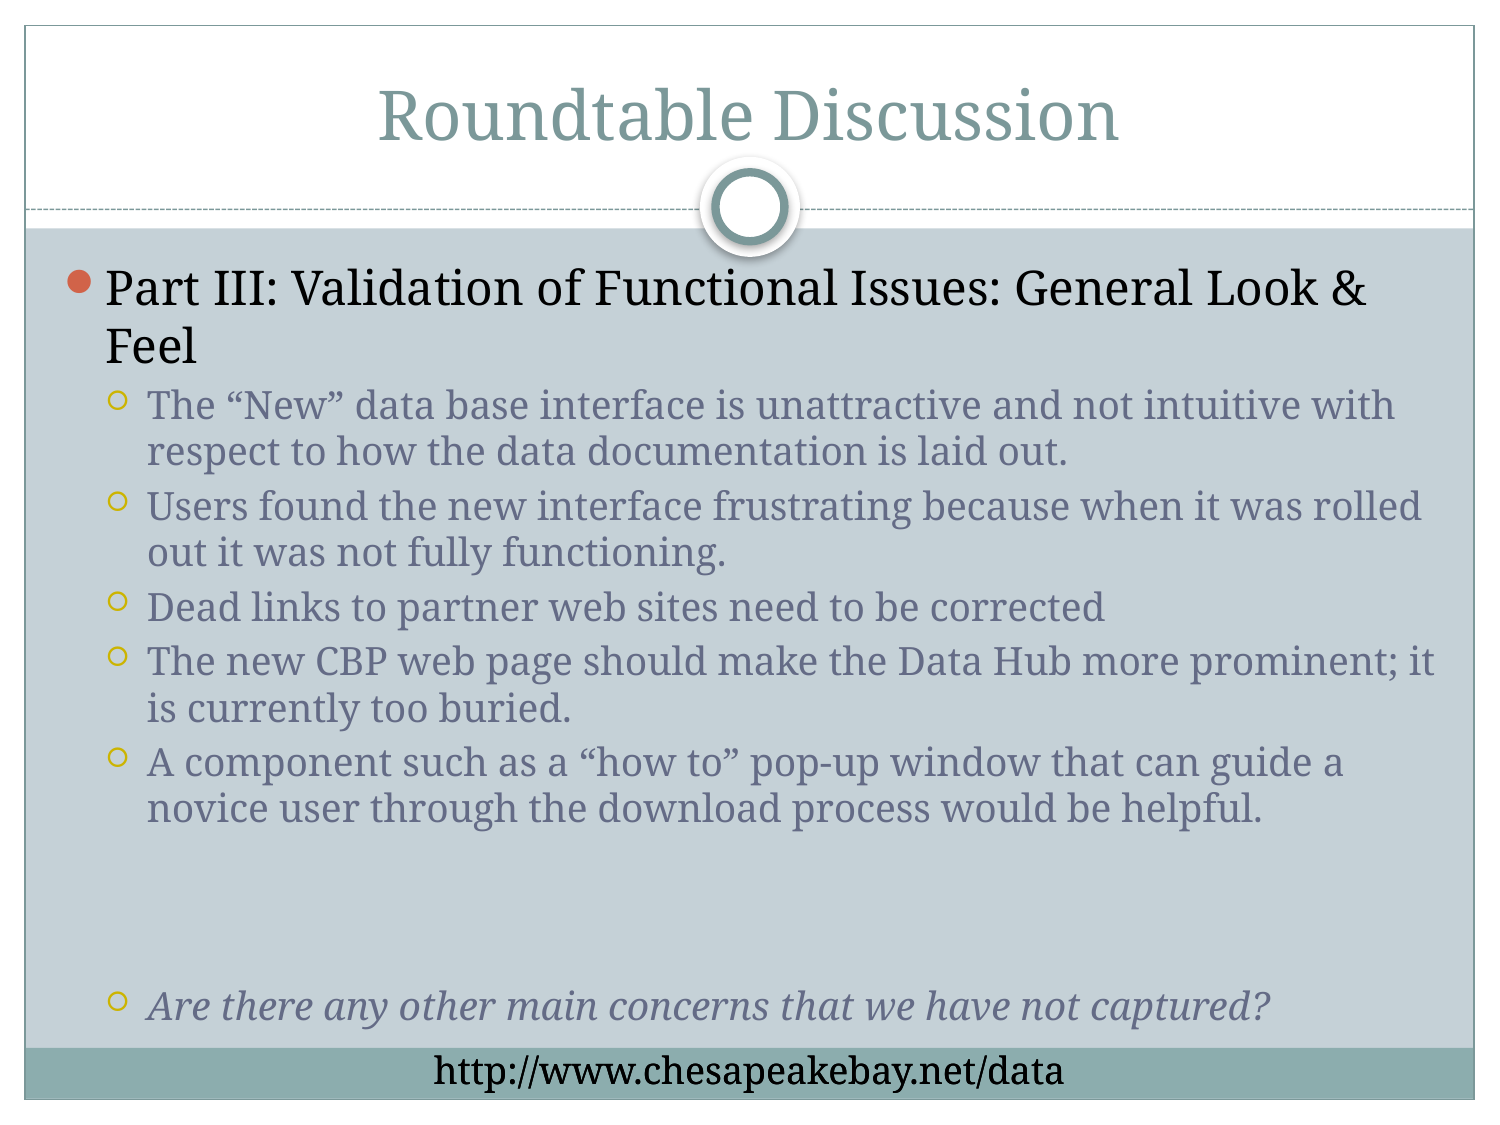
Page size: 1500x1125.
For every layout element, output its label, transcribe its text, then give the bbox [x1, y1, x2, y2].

list Part III: Validation of Functional Issues: General Look & Feel The “New” data base interface is unattractive and not intuitive with respect to how the data documentation is laid out. Users found the new interface frustrating because when it was rolled out it was not fully functioning. Dead links to partner web sites need to be corrected The new CBP web page should make the Data Hub more prominent; it is currently too buried. A component such as a “how to” pop-up window that can guide a novice user through the download process would be helpful. Are there any other main concerns that we have not captured? [49, 250, 1463, 1039]
text_box http://www.chesapeakebay.net/data [37, 1039, 1463, 1100]
title Roundtable Discussion [49, 37, 1450, 162]
